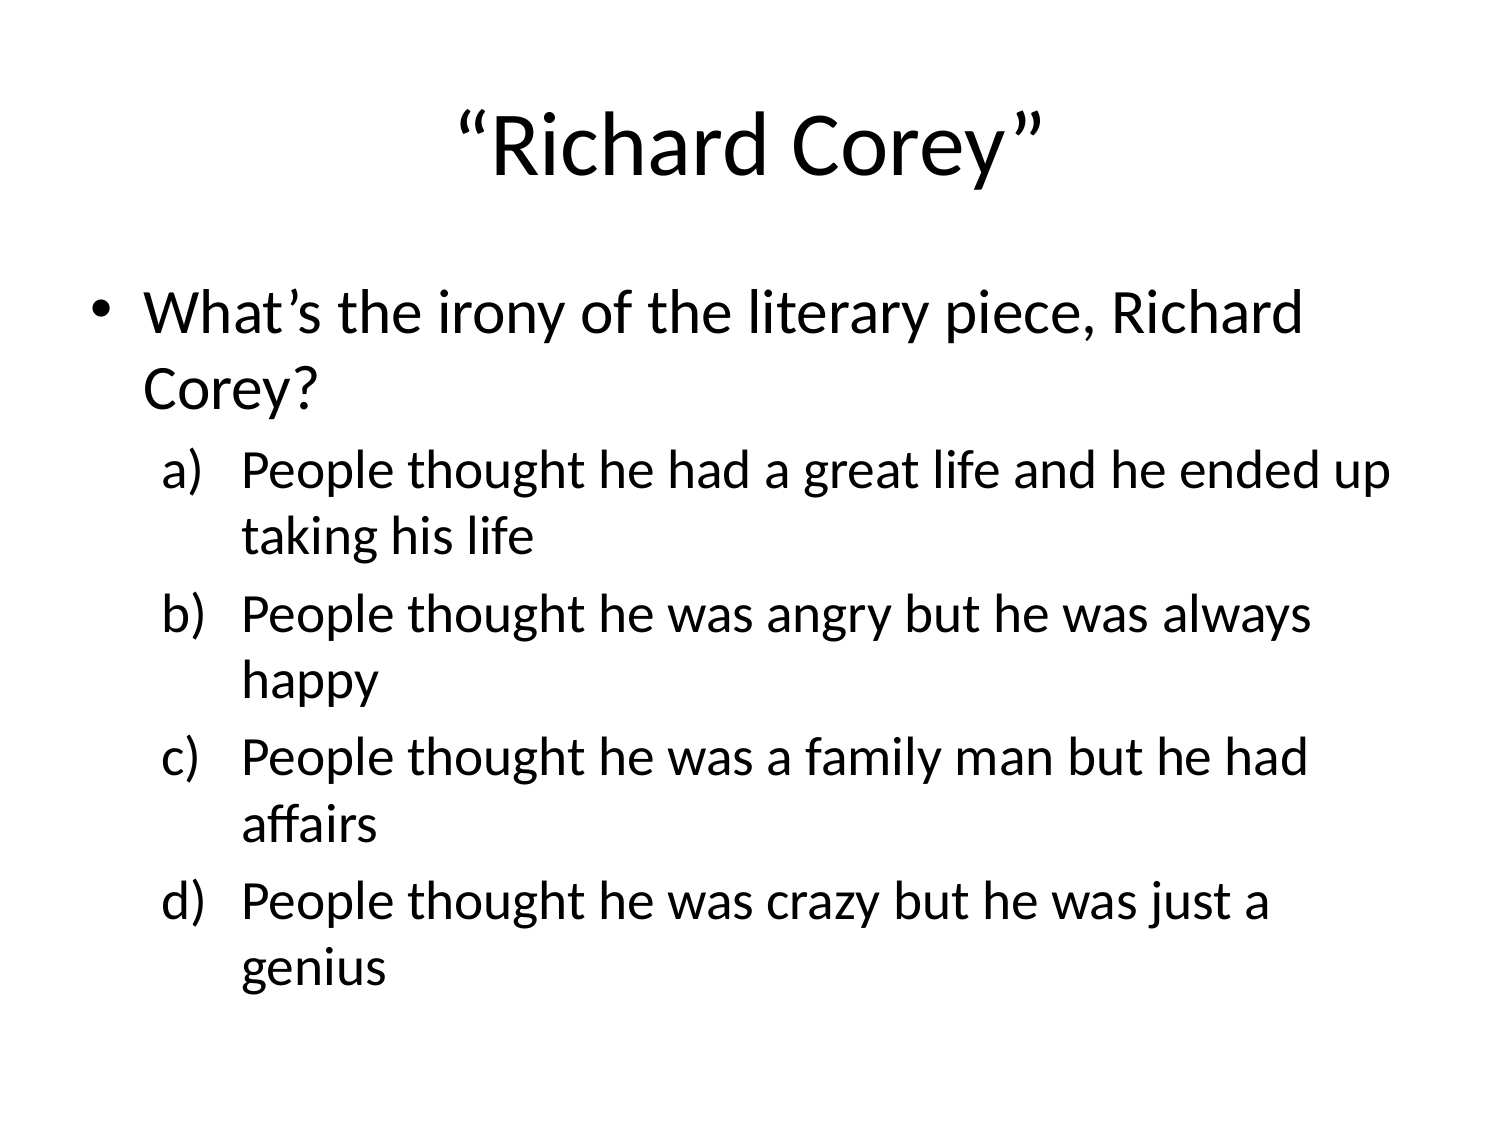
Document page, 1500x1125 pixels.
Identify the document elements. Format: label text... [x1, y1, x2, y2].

list What’s the irony of the literary piece, Richard Corey? People thought he had a great life and he ended up taking his life People thought he was angry but he was always happy People thought he was a family man but he had affairs People thought he was crazy but he was just a genius [75, 262, 1425, 1005]
title “Richard Corey” [75, 45, 1425, 233]
